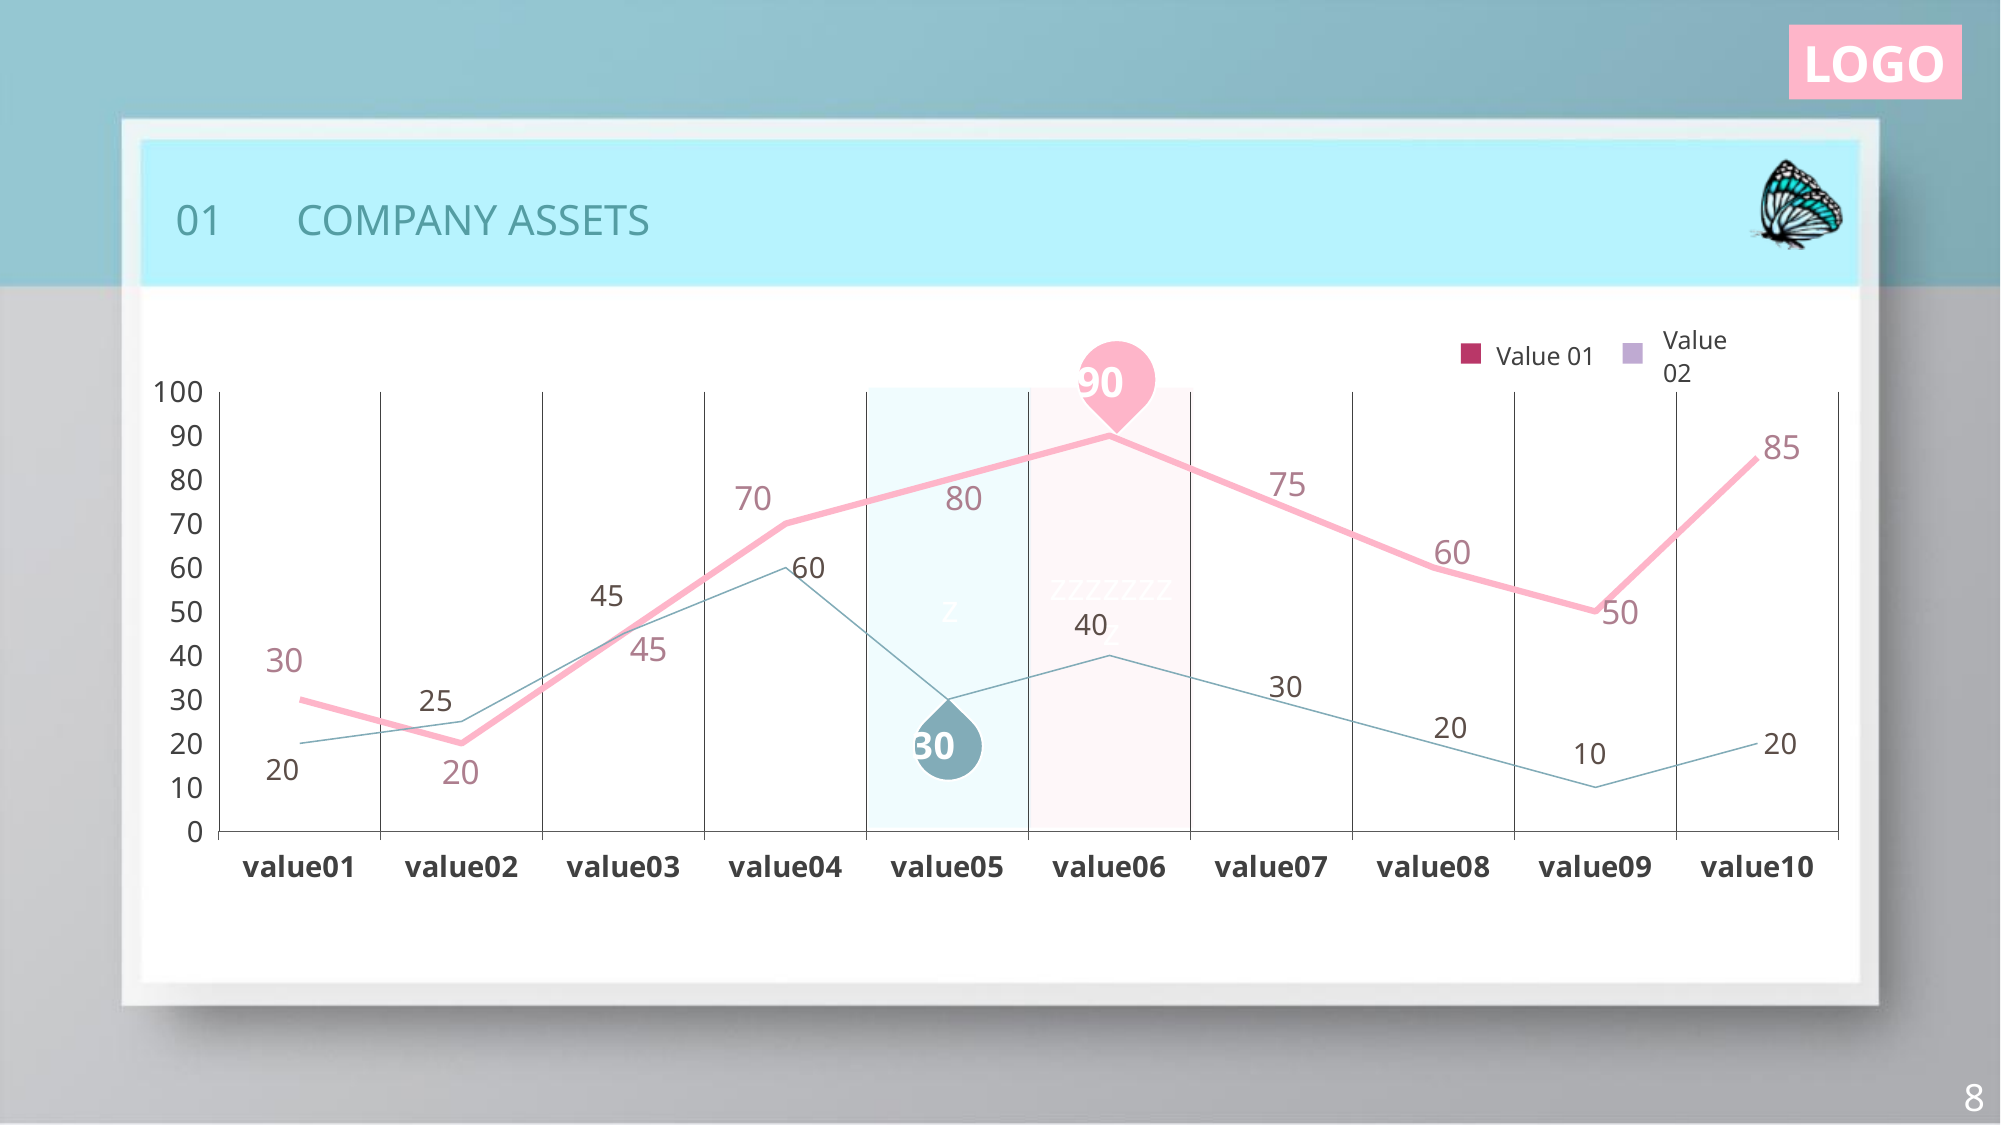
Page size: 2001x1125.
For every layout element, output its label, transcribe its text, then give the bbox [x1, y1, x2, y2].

slide_number 8 [1550, 1069, 2000, 1125]
picture [0, 0, 2001, 1125]
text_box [143, 323, 1870, 892]
